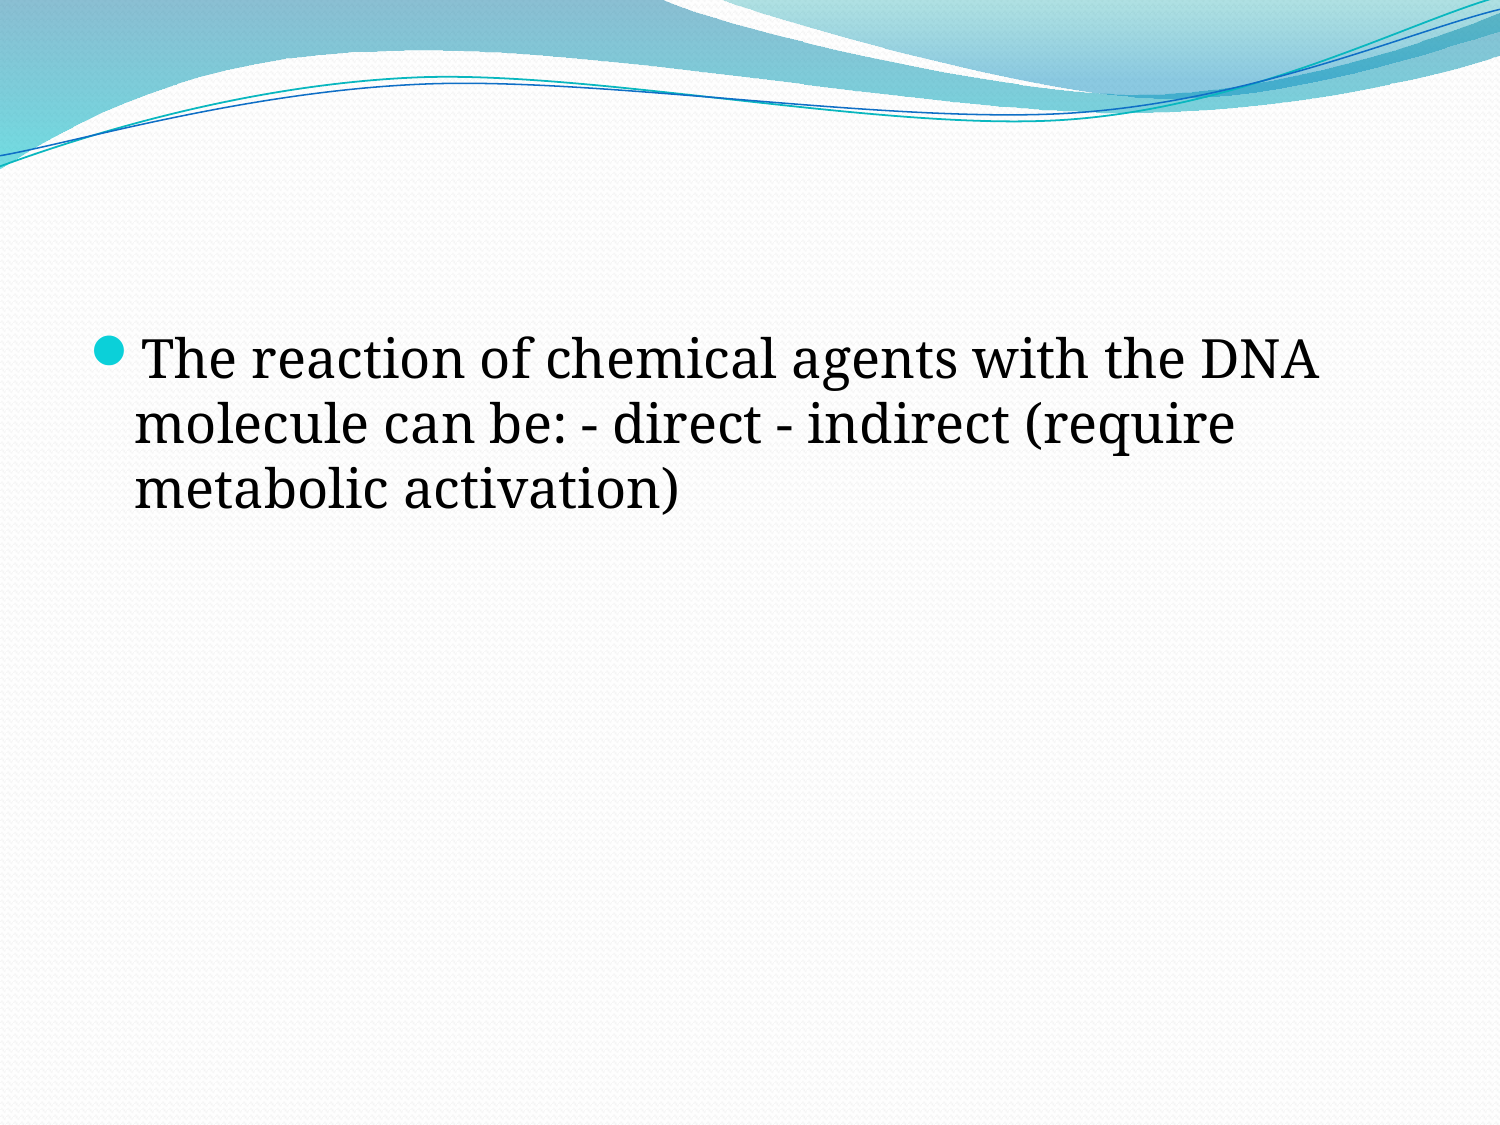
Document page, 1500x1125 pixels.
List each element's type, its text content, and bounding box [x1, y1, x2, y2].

list The reaction of chemical agents with the DNA molecule can be: - direct - indirect (require metabolic activation) [75, 317, 1425, 1038]
